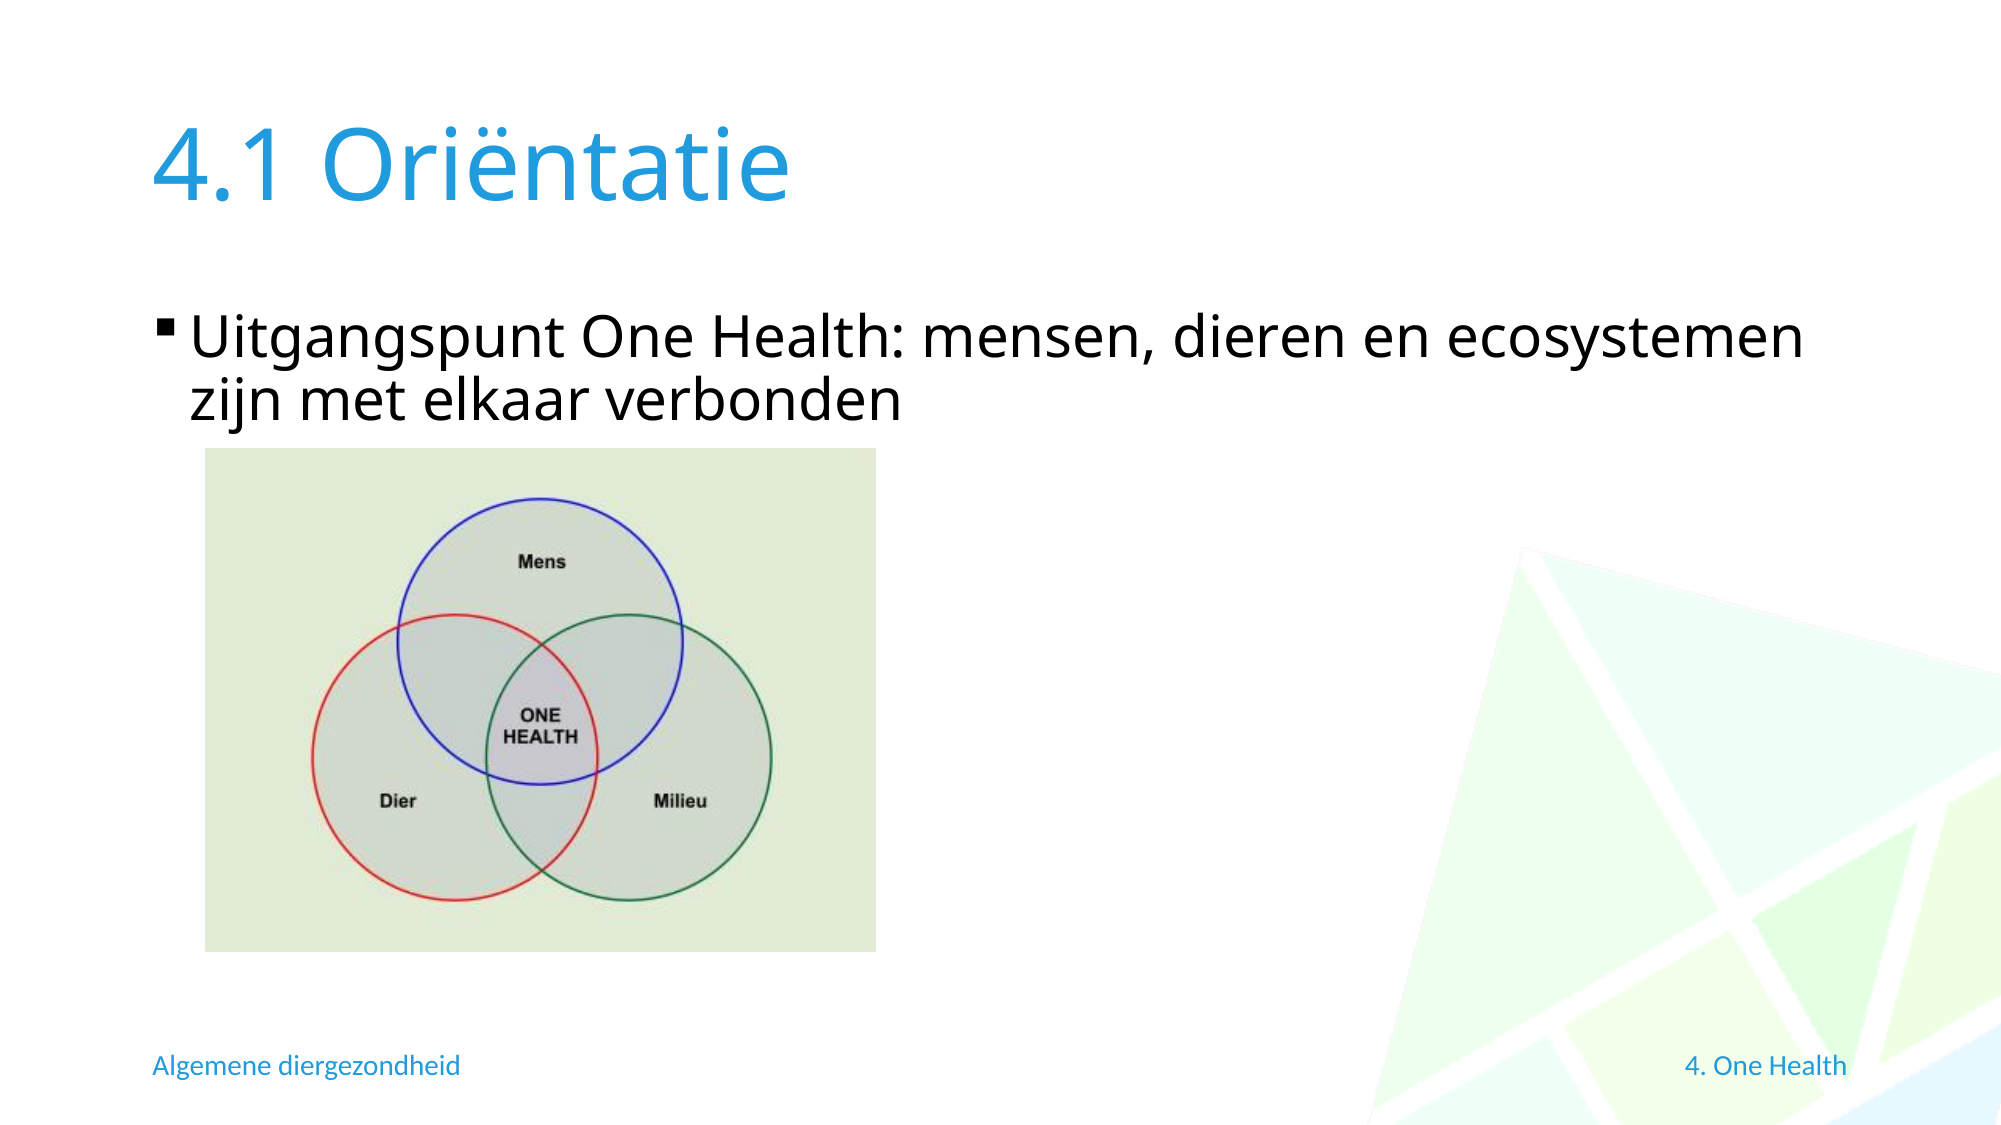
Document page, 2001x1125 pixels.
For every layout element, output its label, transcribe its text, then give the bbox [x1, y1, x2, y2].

picture [205, 448, 876, 952]
list 4. One Health [1412, 1042, 1863, 1103]
list Uitgangspunt One Health: mensen, dieren en ecosystemen zijn met elkaar verbonden [137, 299, 1863, 1014]
list Algemene diergezondheid [137, 1042, 588, 1103]
title 4.1 Oriëntatie [137, 59, 1863, 278]
